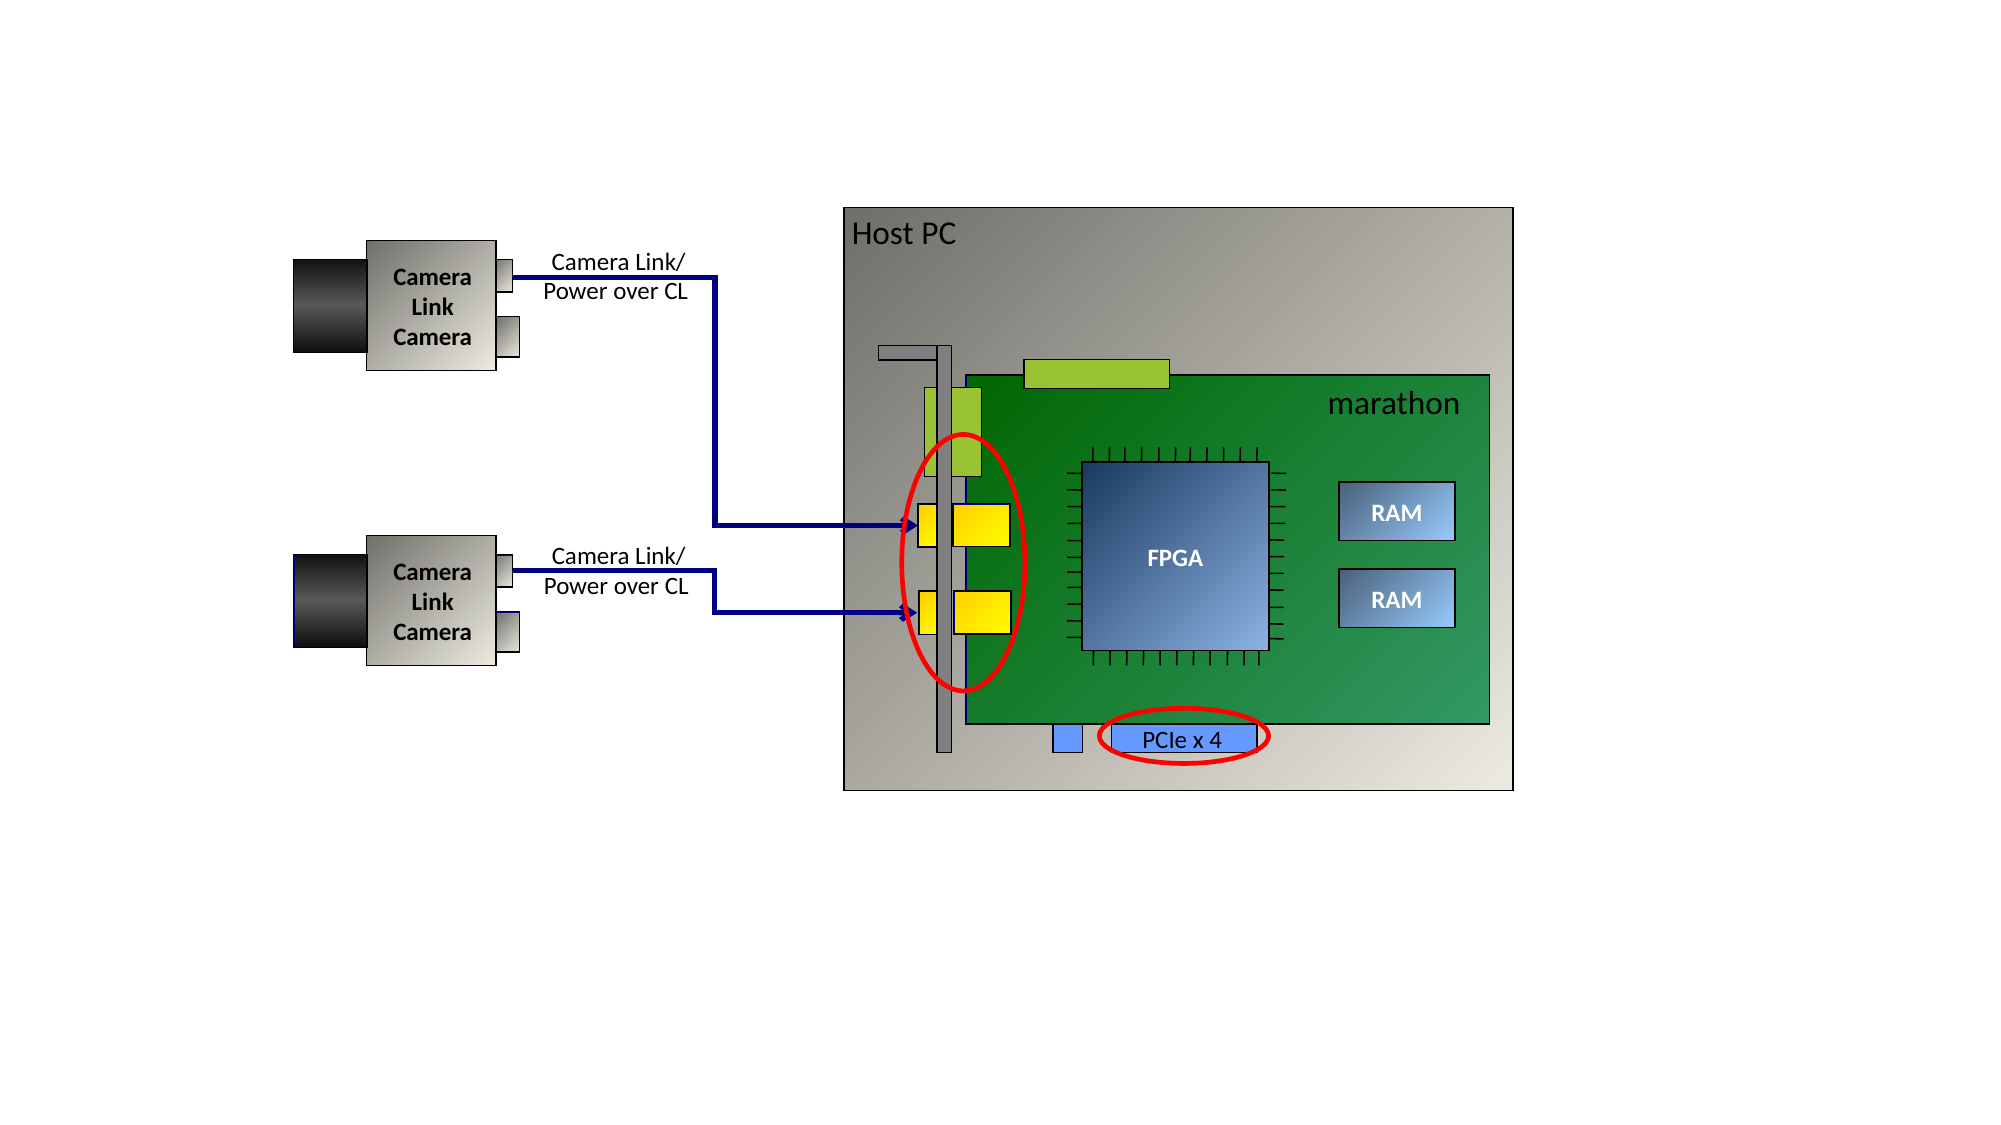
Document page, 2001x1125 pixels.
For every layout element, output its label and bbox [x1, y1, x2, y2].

text_box [293, 203, 1779, 791]
